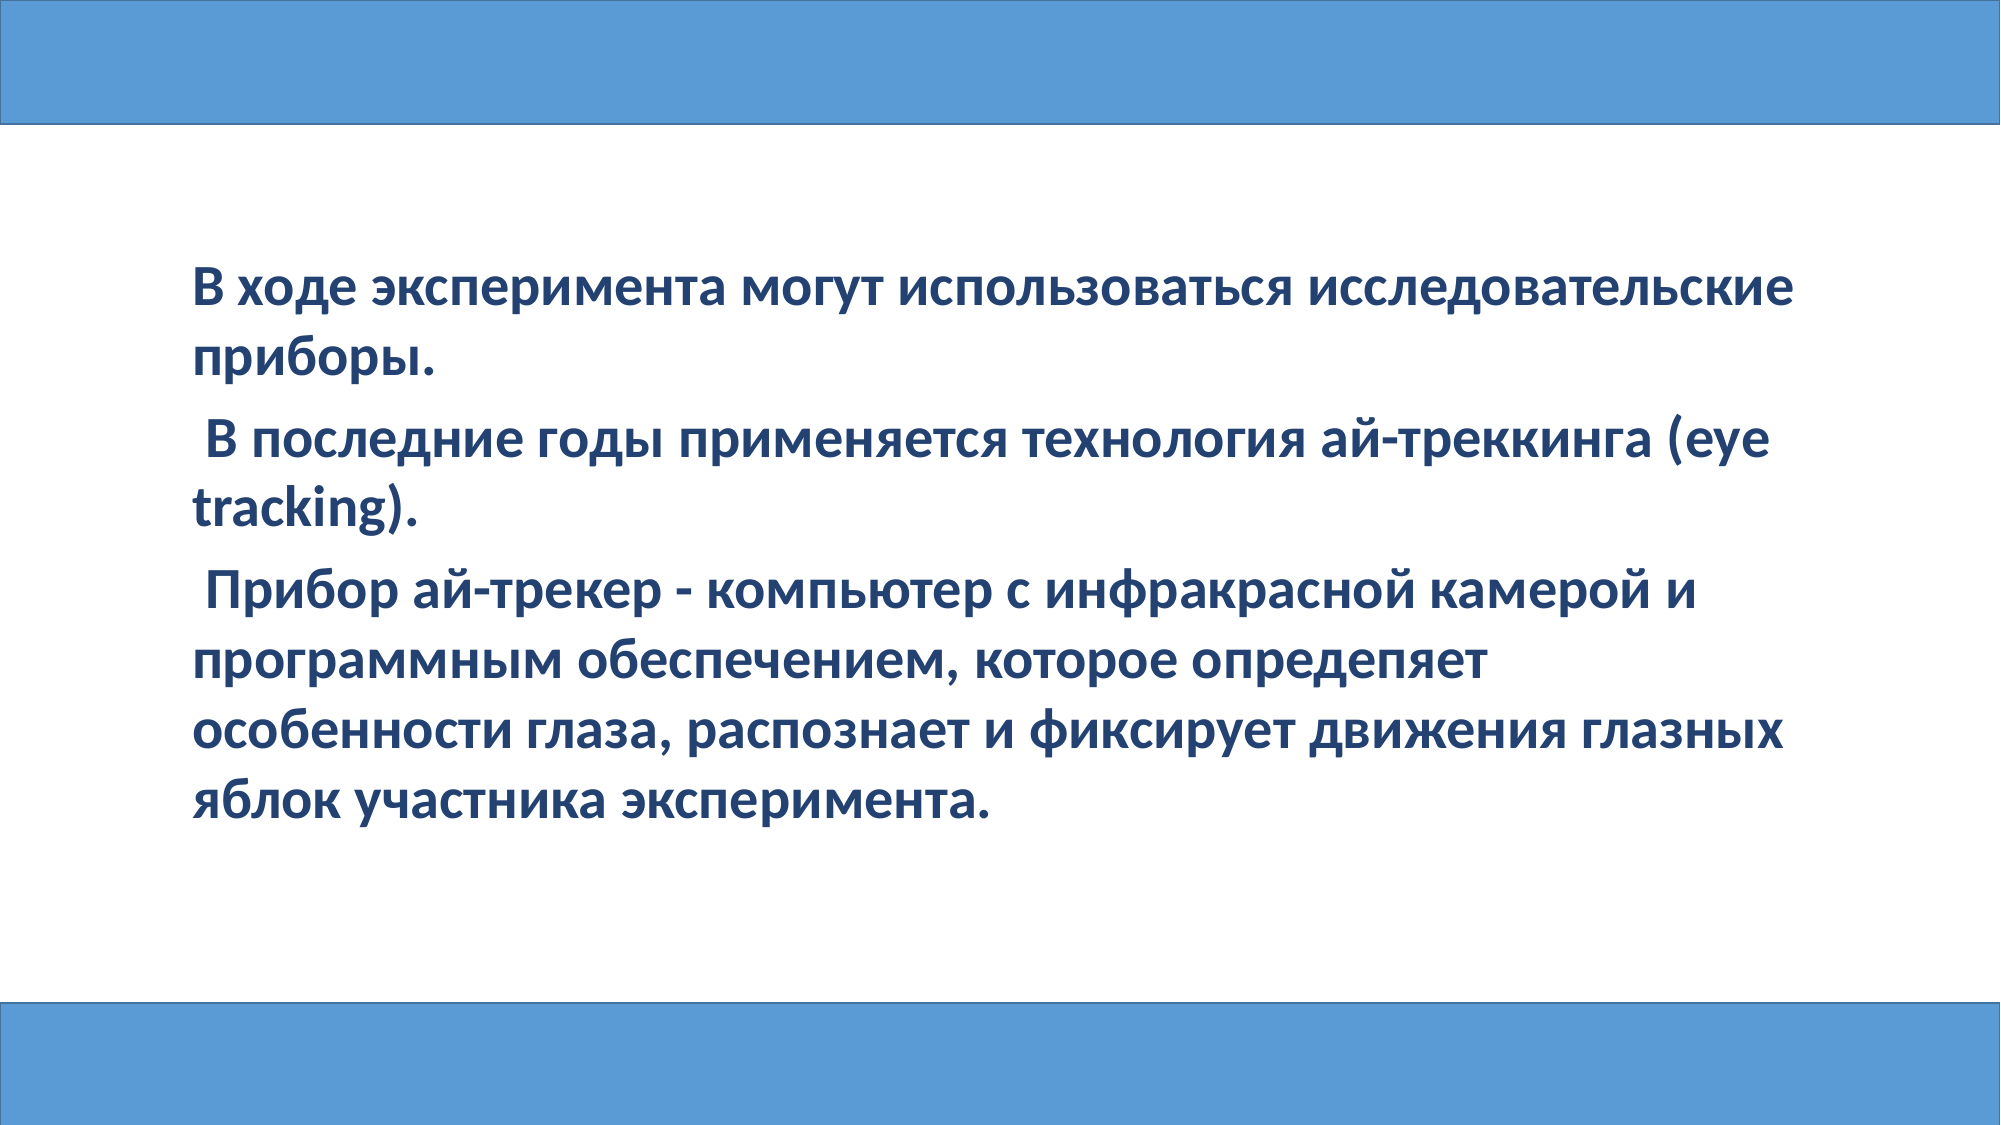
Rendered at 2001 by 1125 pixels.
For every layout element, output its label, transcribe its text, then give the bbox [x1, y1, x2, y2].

list В ходе эксперимента могут использоваться исследовательские приборы. В последние годы применяется технология ай-треккинга (eye tracking). Прибор ай-трекер - компьютер с инфракрасной камерой и программным обеспечением, которое опредепяет особенности глаза, распознает и фиксирует движения глазных яблок участника эксперимента. [177, 239, 1823, 1003]
text_box [0, 1003, 2000, 1125]
text_box [0, 0, 2000, 124]
